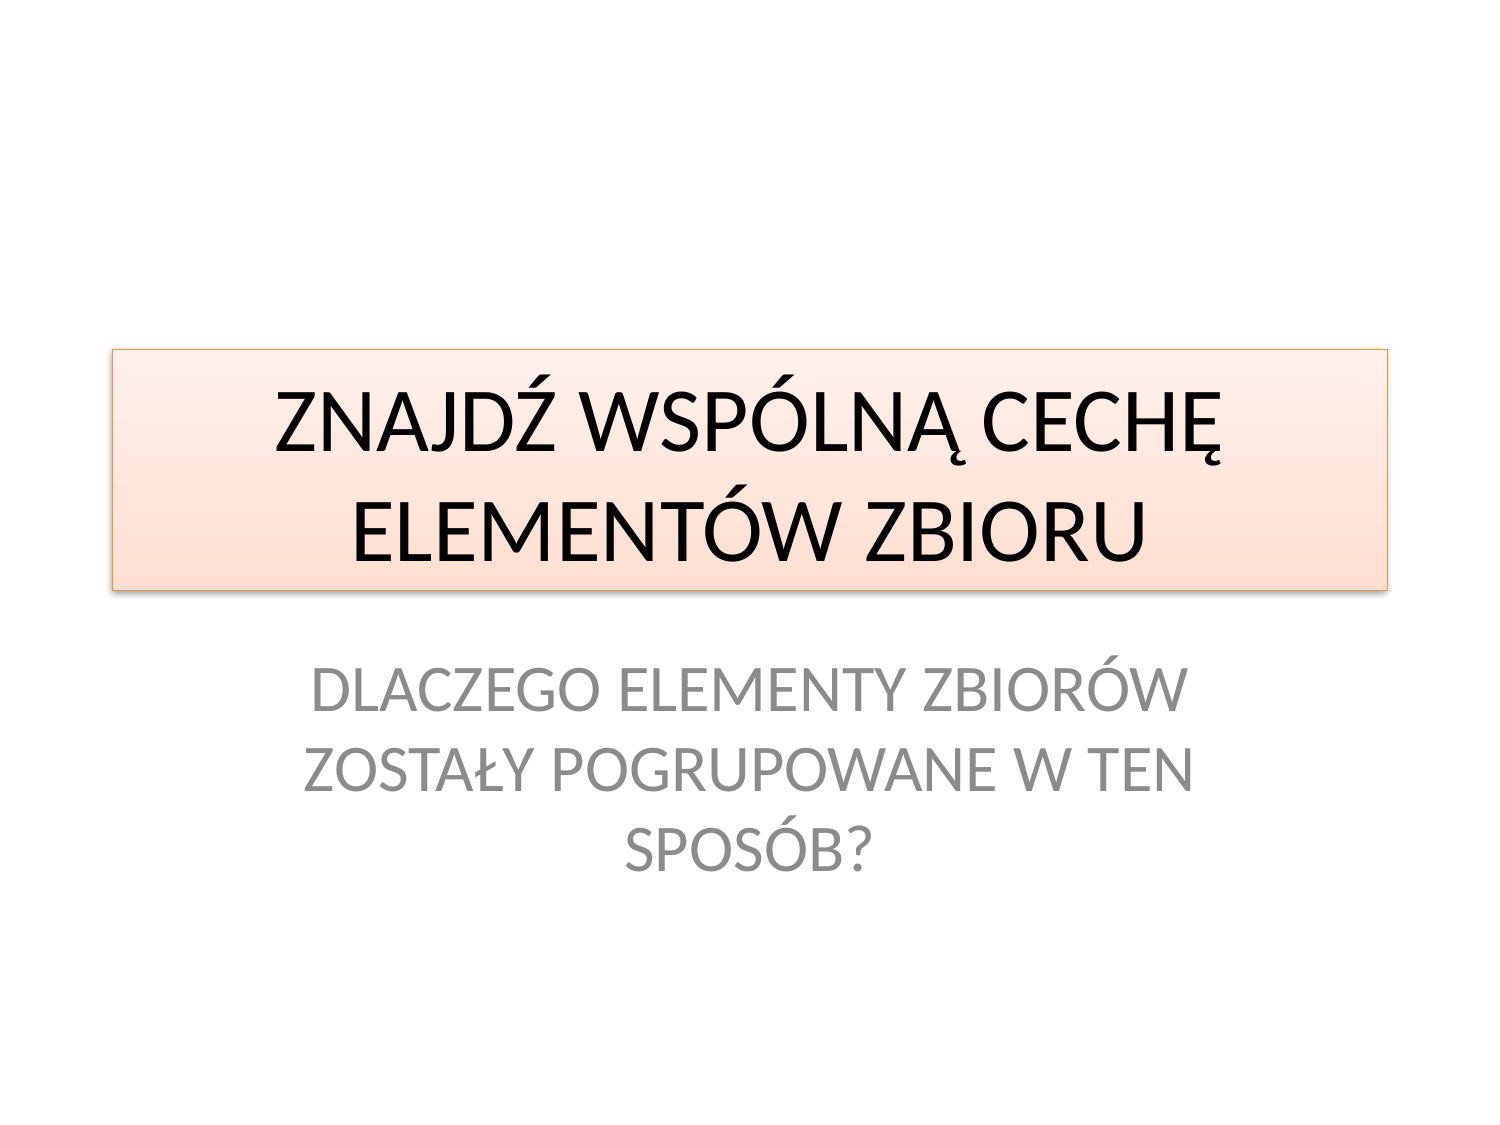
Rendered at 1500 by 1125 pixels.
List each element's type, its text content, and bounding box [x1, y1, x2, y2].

title ZNAJDŹ WSPÓLNĄ CECHĘ ELEMENTÓW ZBIORU [112, 349, 1388, 591]
subtitle DLACZEGO ELEMENTY ZBIORÓW ZOSTAŁY POGRUPOWANE W TEN SPOSÓB? [225, 637, 1275, 925]
